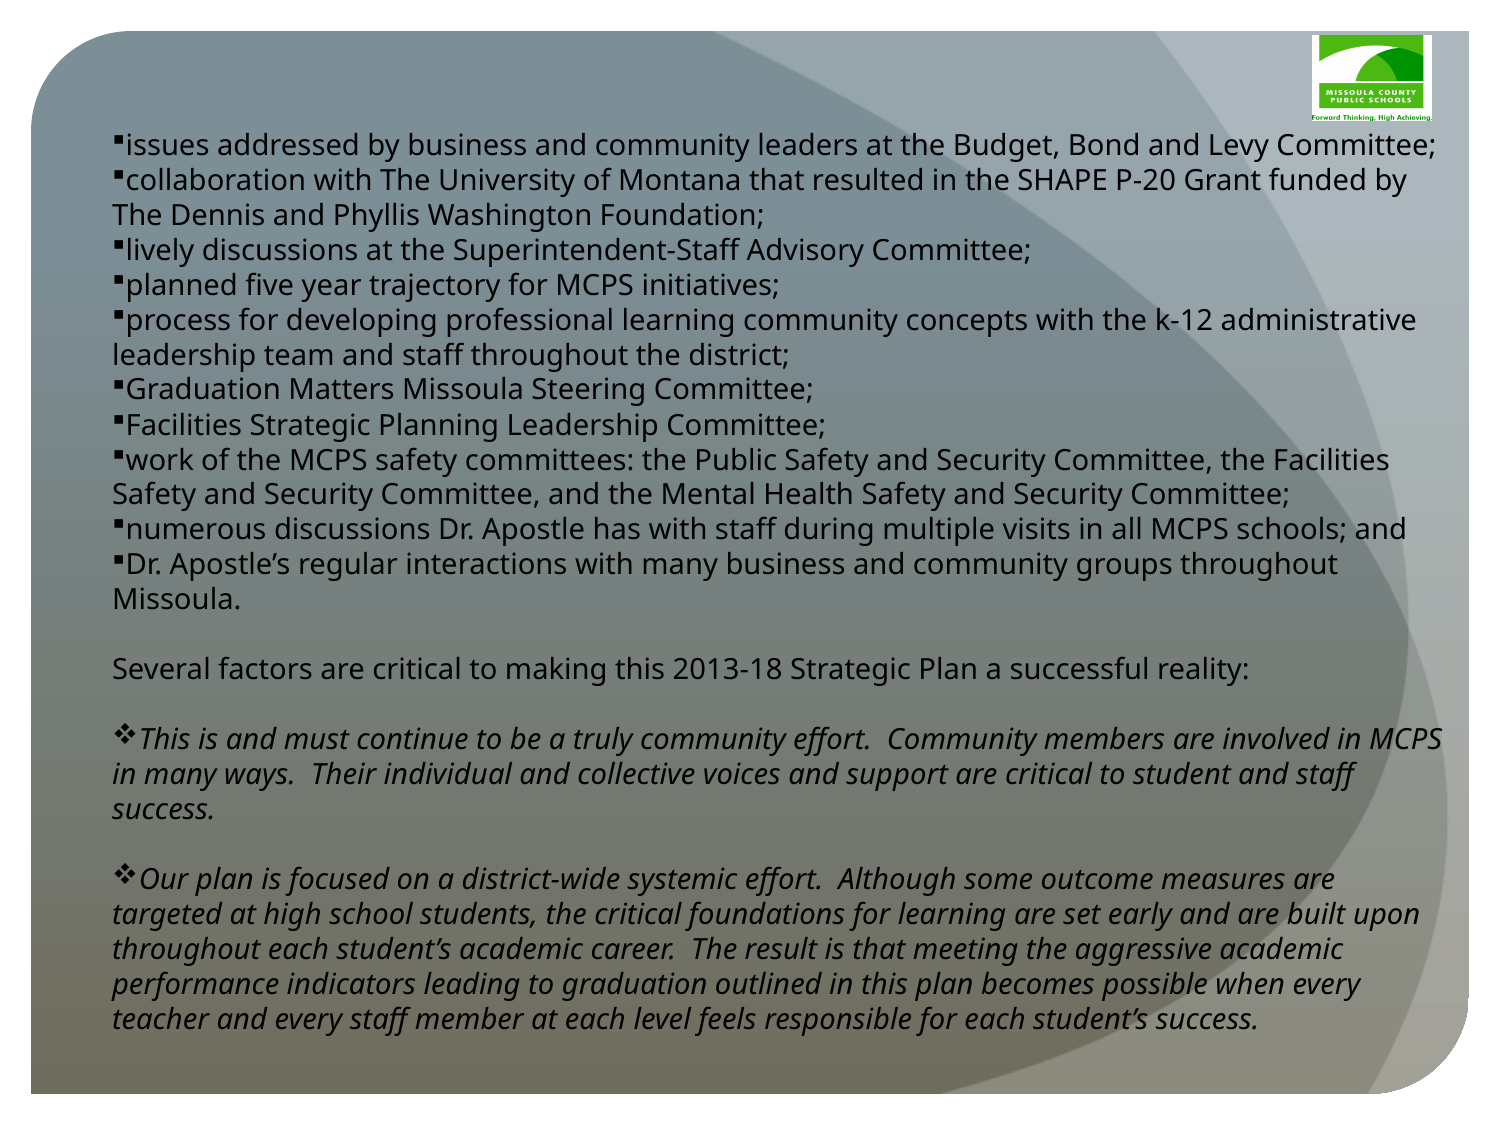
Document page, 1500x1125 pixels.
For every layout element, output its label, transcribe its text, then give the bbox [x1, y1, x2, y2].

text_box issues addressed by business and community leaders at the Budget, Bond and Levy Committee; collaboration with The University of Montana that resulted in the SHAPE P-20 Grant funded by The Dennis and Phyllis Washington Foundation; lively discussions at the Superintendent-Staff Advisory Committee; planned five year trajectory for MCPS initiatives; process for developing professional learning community concepts with the k-12 administrative leadership team and staff throughout the district; Graduation Matters Missoula Steering Committee; Facilities Strategic Planning Leadership Committee; work of the MCPS safety committees: the Public Safety and Security Committee, the Facilities Safety and Security Committee, and the Mental Health Safety and Security Committee; numerous discussions Dr. Apostle has with staff during multiple visits in all MCPS schools; and Dr. Apostle’s regular interactions with many business and community groups throughout Missoula. Several factors are critical to making this 2013-18 Strategic Plan a successful reality: This is and must continue to be a truly community effort. Community members are involved in MCPS in many ways. Their individual and collective voices and support are critical to student and staff success. Our plan is focused on a district-wide systemic effort. Although some outcome measures are targeted at high school students, the critical foundations for learning are set early and are built upon throughout each student’s academic career. The result is that meeting the aggressive academic performance indicators leading to graduation outlined in this plan becomes possible when every teacher and every staff member at each level feels responsible for each student’s success. [97, 118, 1465, 1125]
picture [24, 30, 1473, 1094]
